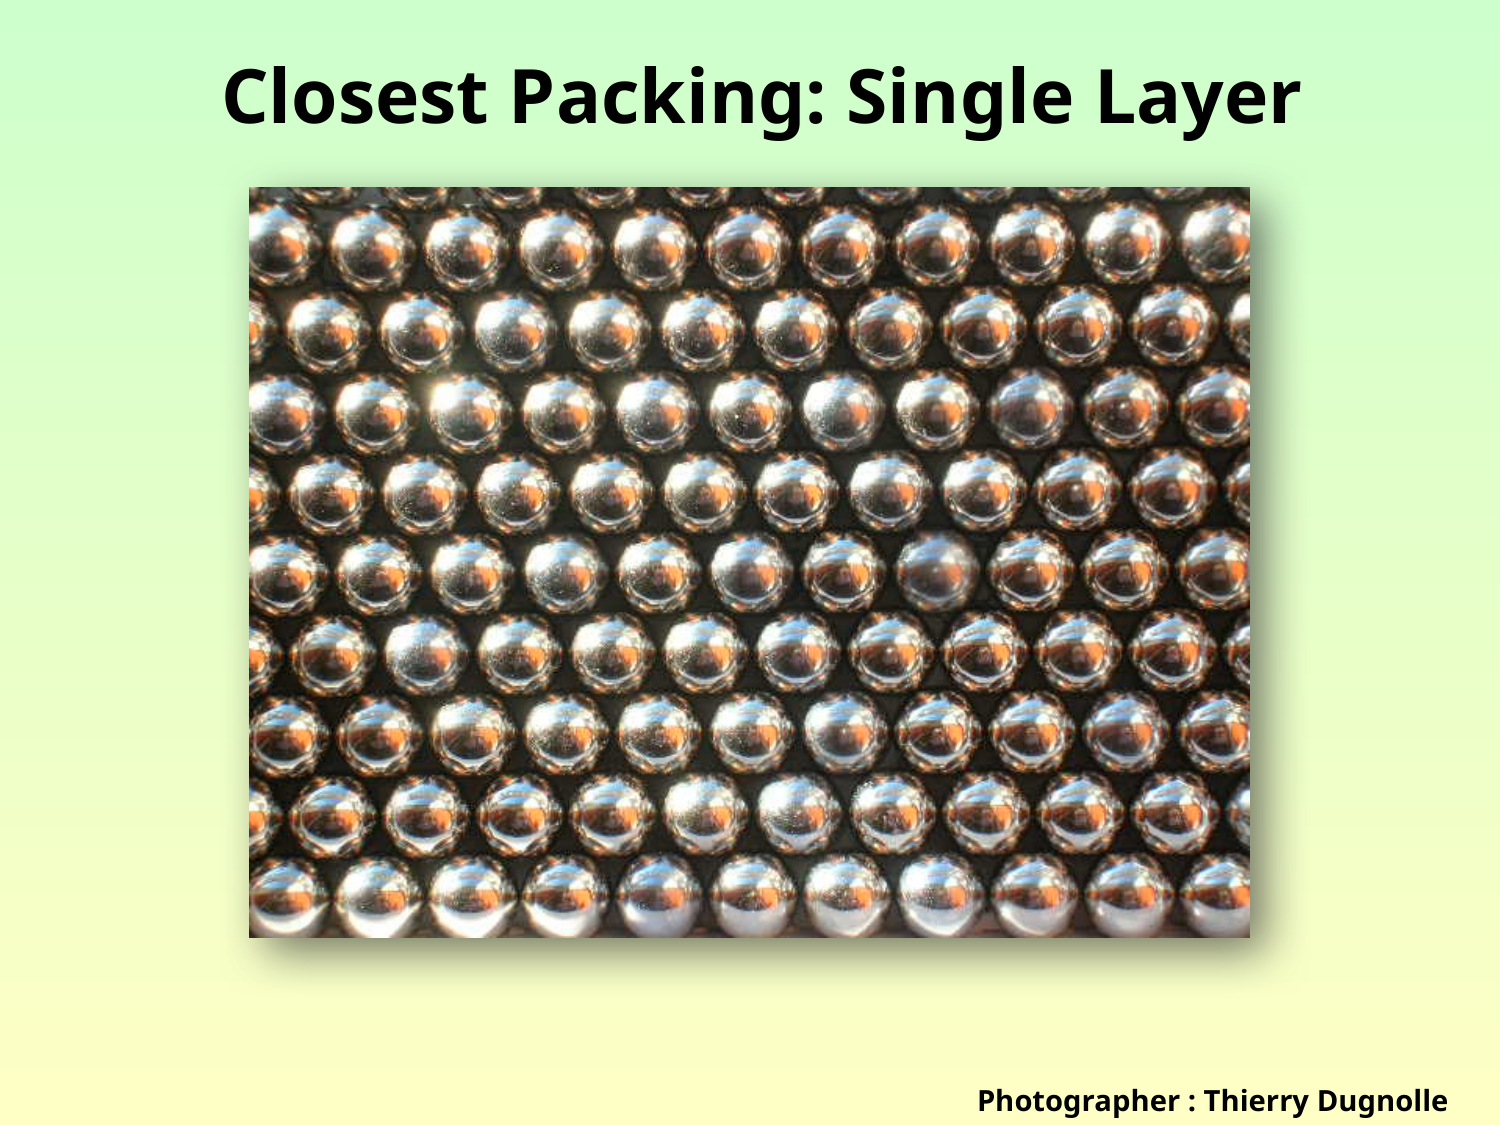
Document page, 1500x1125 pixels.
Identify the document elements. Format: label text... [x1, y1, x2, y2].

picture [249, 187, 1251, 938]
text_box Photographer : Thierry Dugnolle [962, 1074, 1500, 1125]
title Closest Packing: Single Layer [99, 24, 1426, 163]
